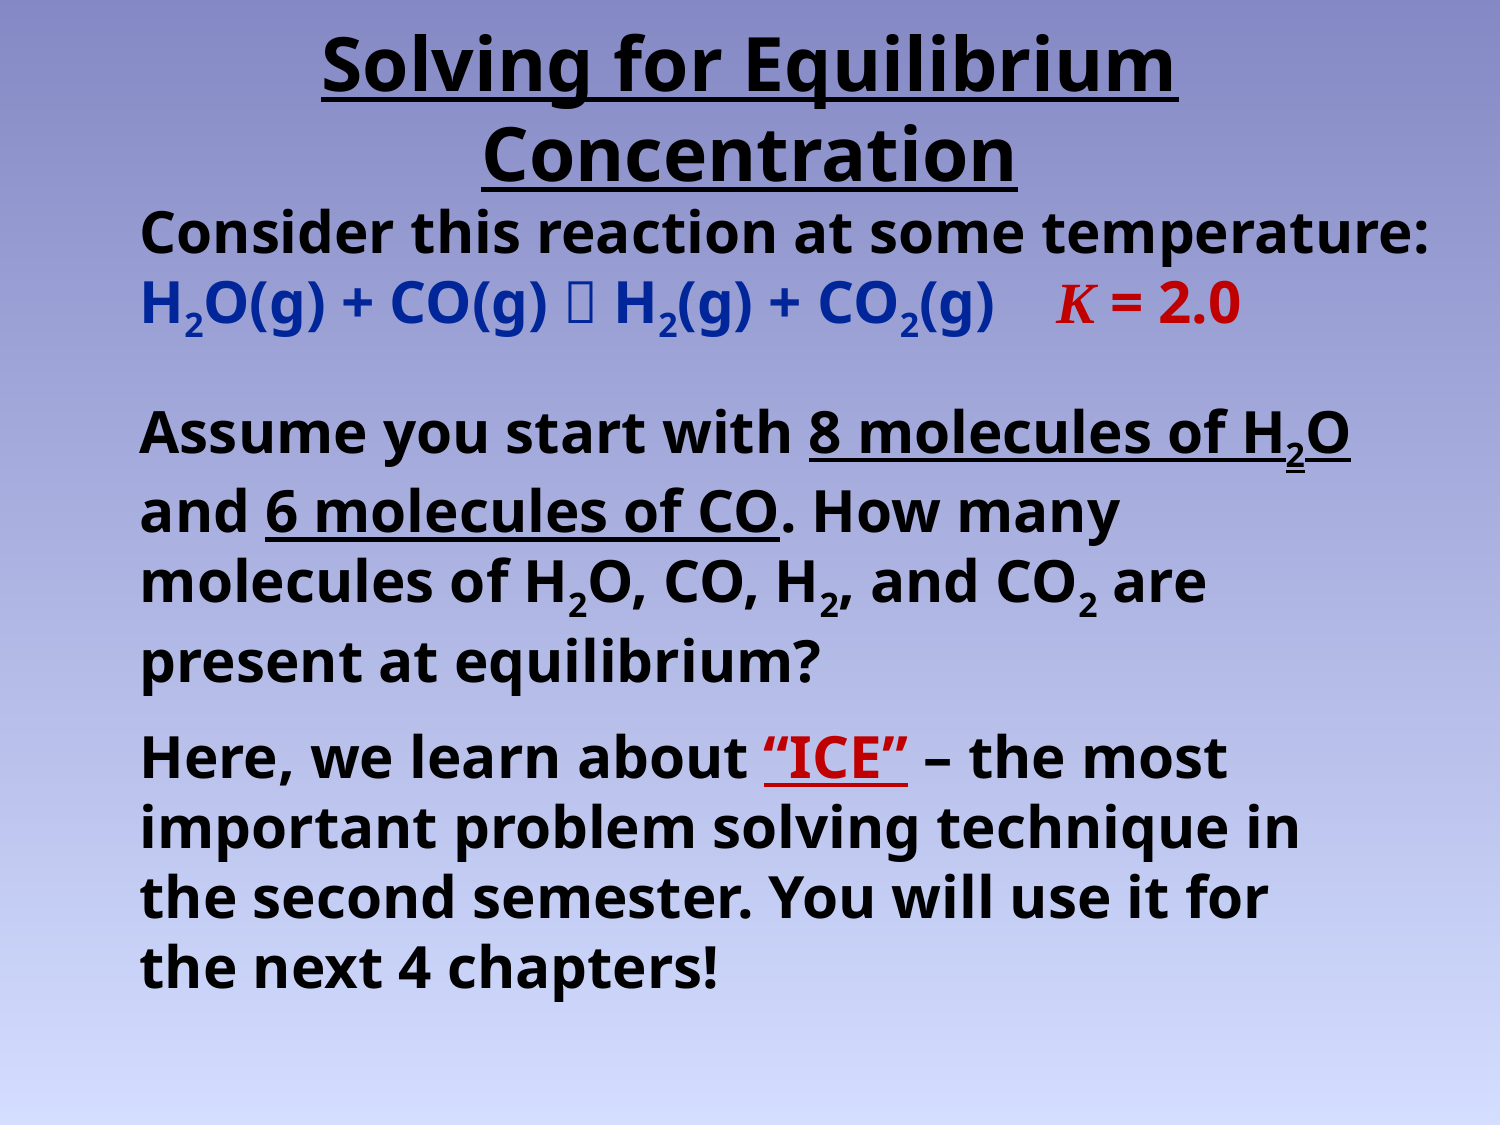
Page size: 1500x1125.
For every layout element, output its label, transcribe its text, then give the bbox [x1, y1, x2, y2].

title Solving for Equilibrium Concentration [37, 37, 1463, 176]
text_box Assume you start with 8 molecules of H2O and 6 molecules of CO. How many molecules of H2O, CO, H2, and CO2 are present at equilibrium? [124, 387, 1416, 702]
text_box Consider this reaction at some temperature: H2O(g) + CO(g)  H2(g) + CO2(g) K = 2.0 [125, 187, 1450, 352]
text_box Here, we learn about “ICE” – the most important problem solving technique in the second semester. You will use it for the next 4 chapters! [125, 712, 1366, 1008]
